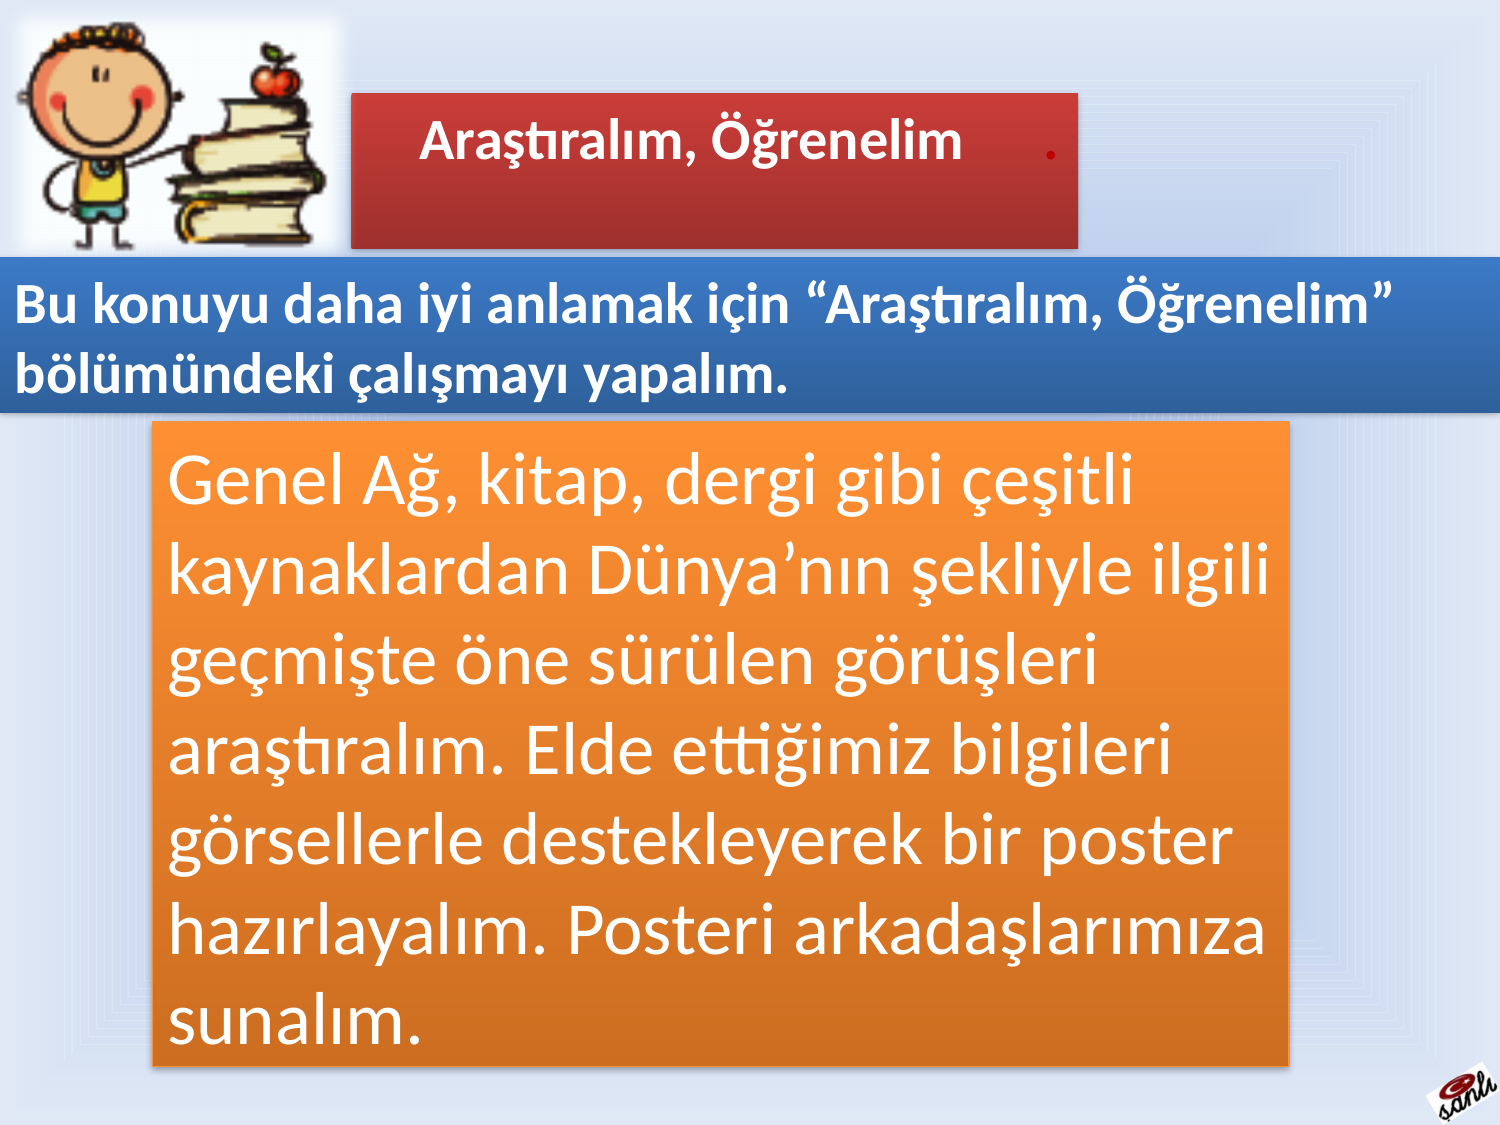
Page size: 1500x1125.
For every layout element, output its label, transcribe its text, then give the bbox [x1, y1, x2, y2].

picture [0, 0, 359, 270]
text_box Genel Ağ, kitap, dergi gibi çeşitli kaynaklardan Dünya’nın şekliyle ilgili geçmişte öne sürülen görüşleri araştıralım. Elde ettiğimiz bilgileri görsellerle destekleyerek bir poster hazırlayalım. Posteri arkadaşlarımıza sunalım. [152, 421, 1290, 1067]
text_box Araştıralım, Öğrenelim . [363, 93, 1079, 249]
text_box Bu konuyu daha iyi anlamak için “Araştıralım, Öğrenelim” bölümündeki çalışmayı yapalım. [0, 257, 1500, 413]
picture [1426, 1062, 1499, 1124]
